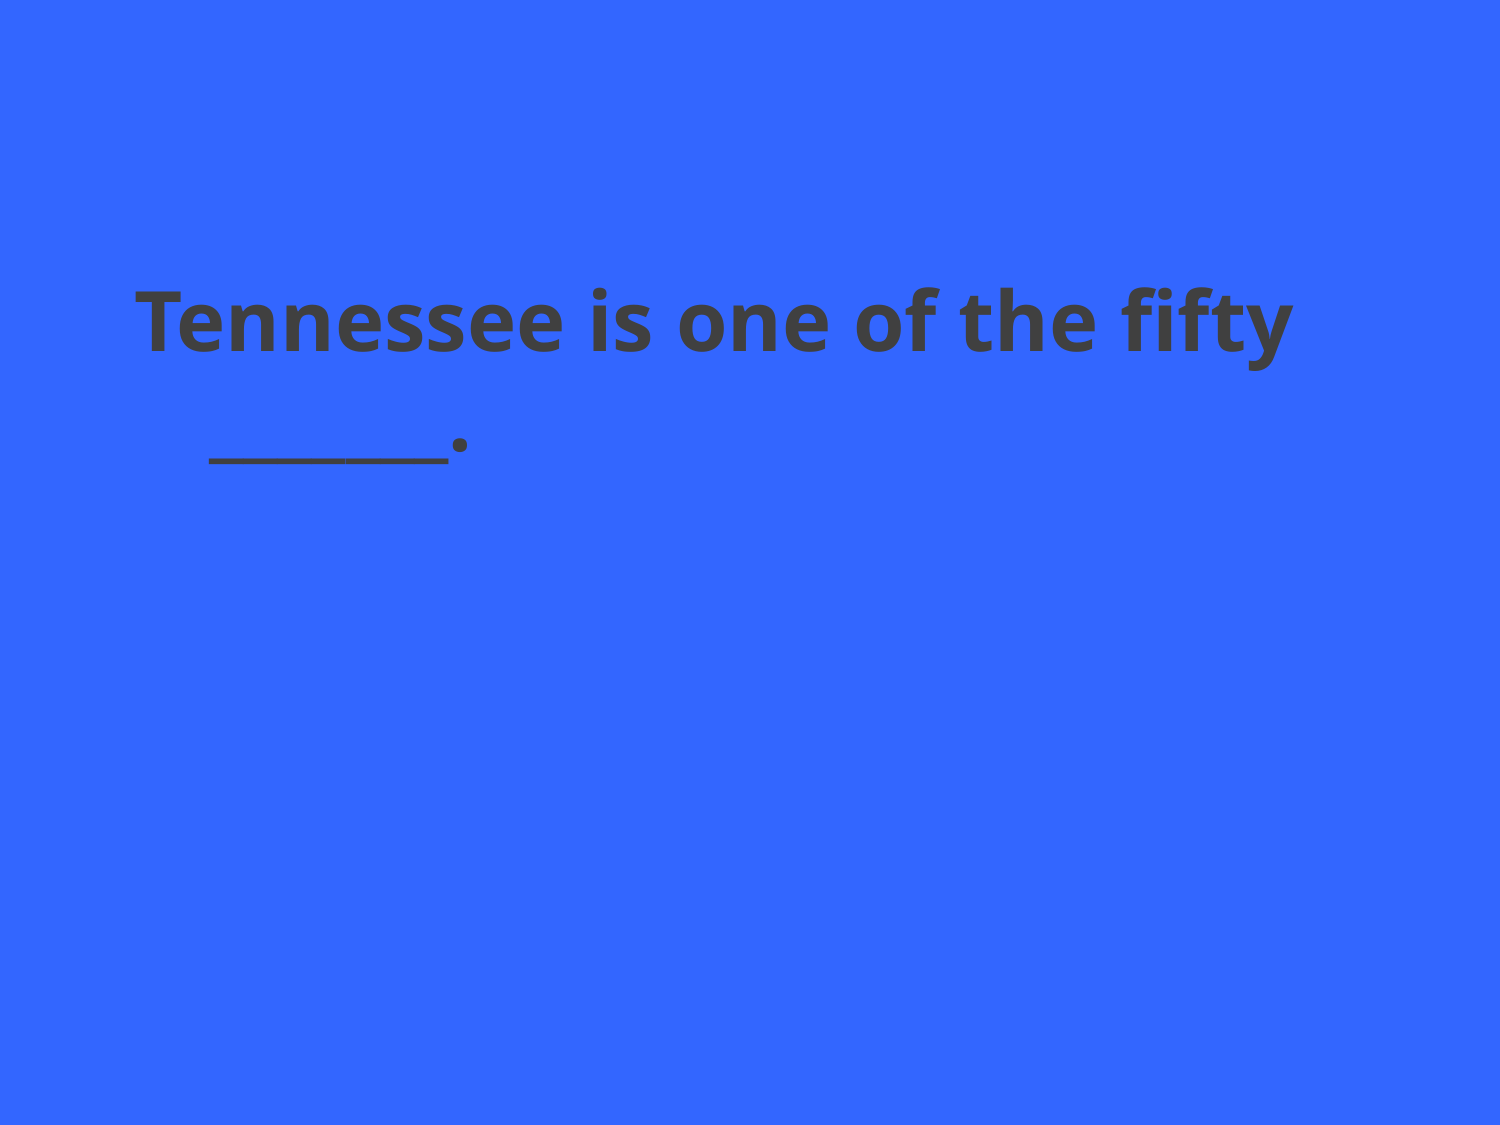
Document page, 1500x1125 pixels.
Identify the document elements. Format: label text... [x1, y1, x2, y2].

list Tennessee is one of the fifty _______. [119, 260, 1381, 1011]
